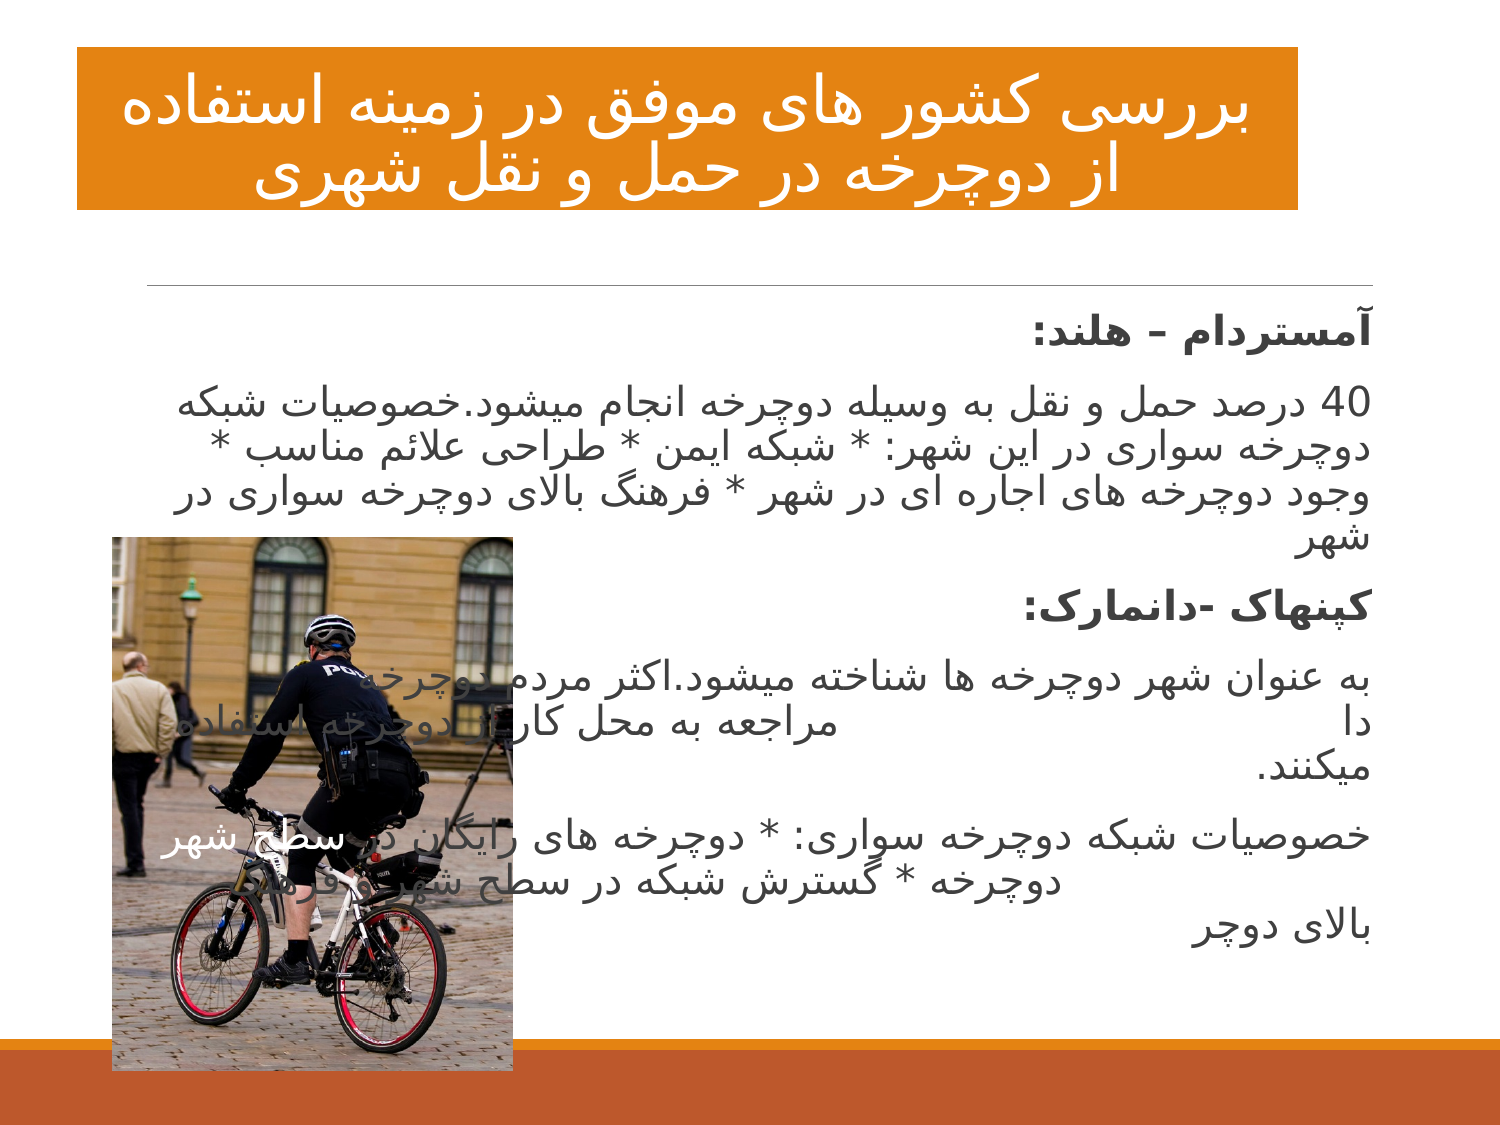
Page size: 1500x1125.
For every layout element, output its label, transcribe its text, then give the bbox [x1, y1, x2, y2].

title بررسی کشور های موفق در زمینه استفاده از دوچرخه در حمل و نقل شهری [73, 43, 1302, 215]
picture [111, 536, 513, 1072]
list آمستردام – هلند: 40 درصد حمل و نقل به وسیله دوچرخه انجام میشود.خصوصیات شبکه دوچرخه سواری در این شهر: * شبکه ایمن * طراحی علائم مناسب * وجود دوچرخه های اجاره ای در شهر * فرهنگ بالای دوچرخه سواری در شهر کپنهاک -دانمارک: به عنوان شهر دوچرخه ها شناخته میشود.اکثر مردم دوچرخه دارند.22درصد از کارکنان برای مراجعه به محل کار از دوچرخه استفاده میکنند. خصوصیات شبکه دوچرخه سواری: * دوچرخه های رایگان در سطح شهر * مسیر های ویژه دوچرخه * گسترش شبکه در سطح شهر و فرهنگ بالای دوچرخه سواری [135, 302, 1373, 963]
